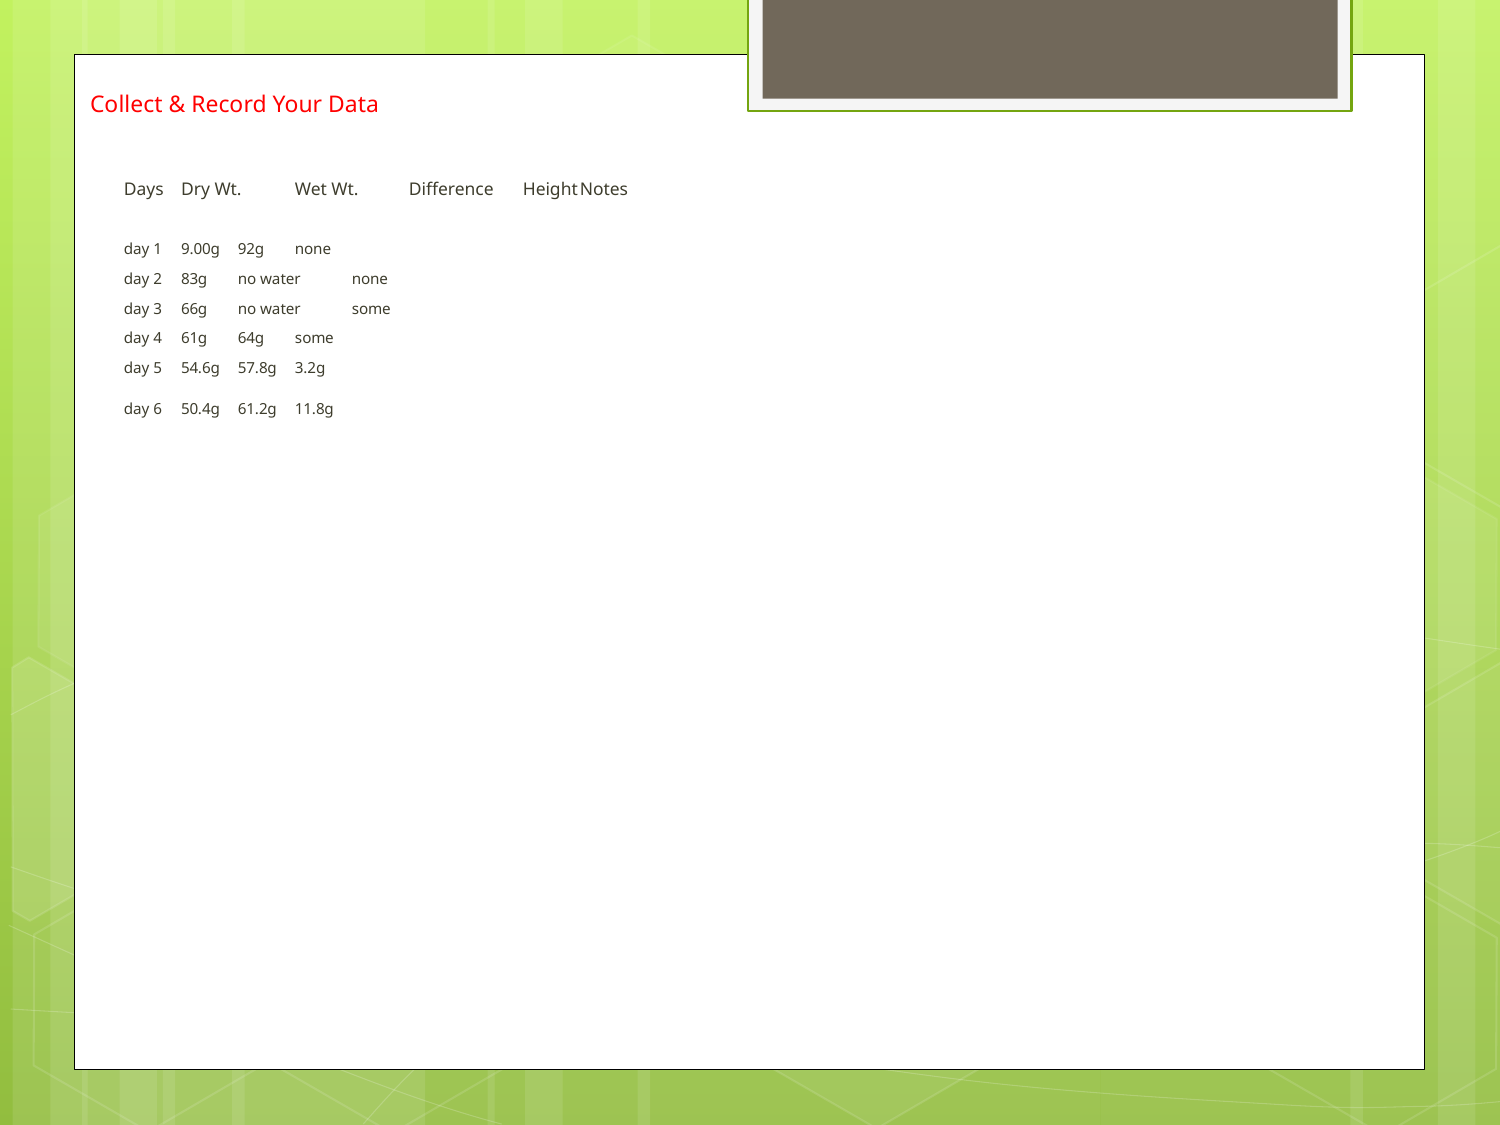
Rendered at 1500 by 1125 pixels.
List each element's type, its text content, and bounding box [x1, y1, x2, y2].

title Collect & Record Your Data [75, 0, 1228, 125]
list Days Dry Wt. Wet Wt. Difference Height Notes day 1 9.00g 92g none day 2 83g no water none day 3 66g no water some day 4 61g 64g some day 5 54.6g 57.8g 3.2g day 6 50.4g 61.2g 11.8g [99, 162, 1212, 739]
